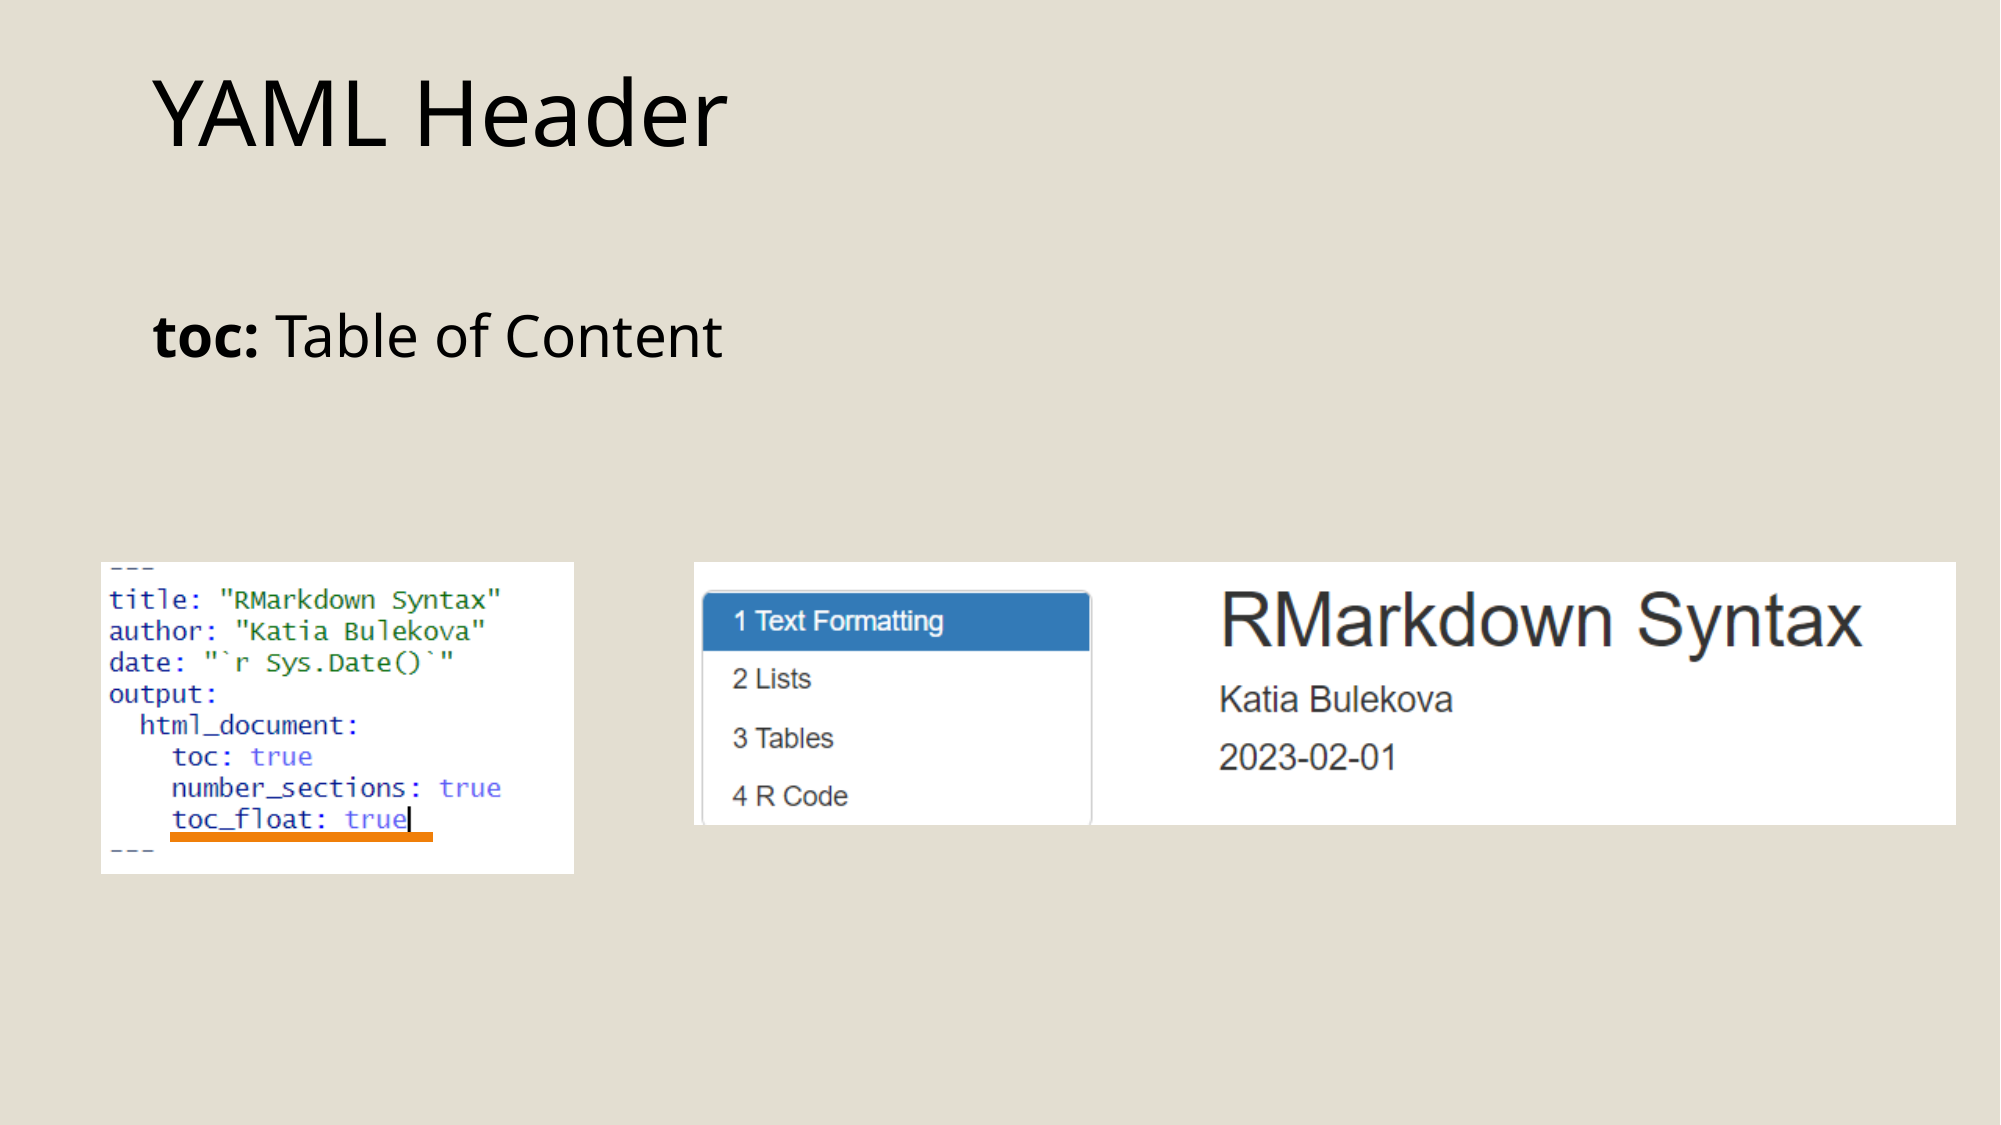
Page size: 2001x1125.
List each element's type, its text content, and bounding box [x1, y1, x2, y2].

text_box toc: Table of Content [137, 299, 1863, 1014]
text_box YAML Header [137, 59, 1863, 278]
picture [694, 562, 1956, 825]
picture [101, 562, 574, 874]
